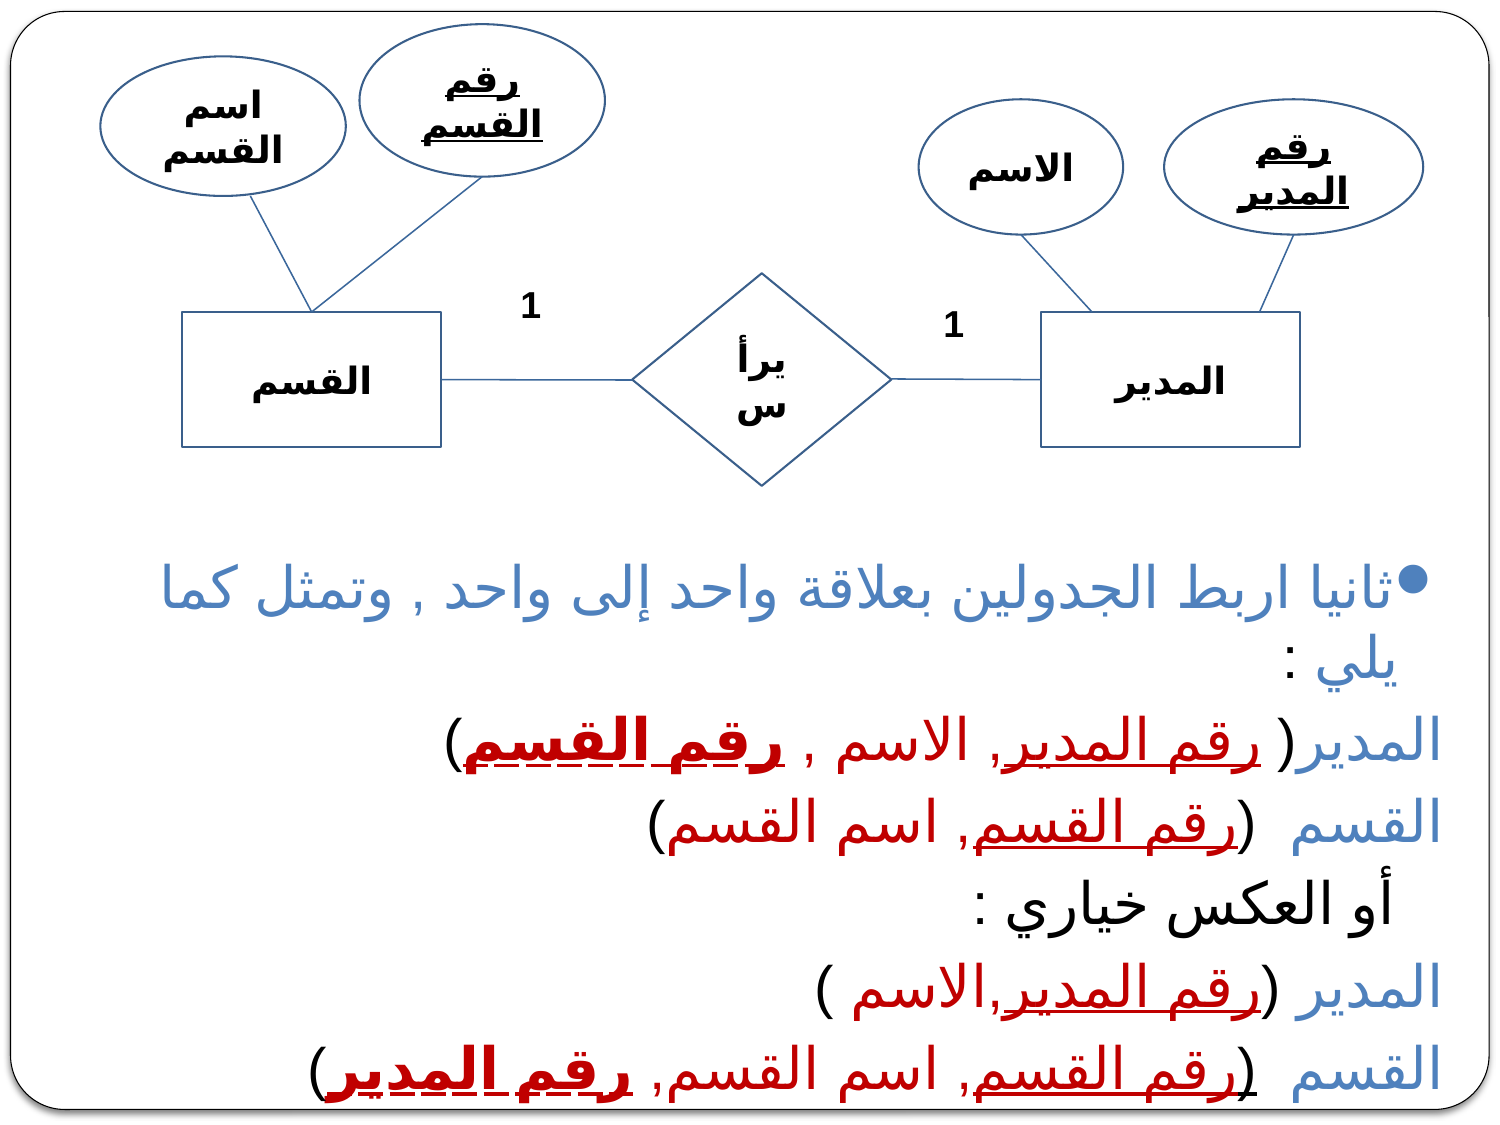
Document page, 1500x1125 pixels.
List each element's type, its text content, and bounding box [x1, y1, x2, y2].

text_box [100, 23, 1424, 487]
list ثانيا اربط الجدولين بعلاقة واحد إلى واحد , وتمثل كما يلي : المدير( رقم المدير, الاسم , رقم القسم) القسم (رقم القسم, اسم القسم) أو العكس خياري : المدير (رقم المدير,الاسم ) القسم (رقم القسم, اسم القسم, رقم المدير) [100, 485, 1459, 1125]
